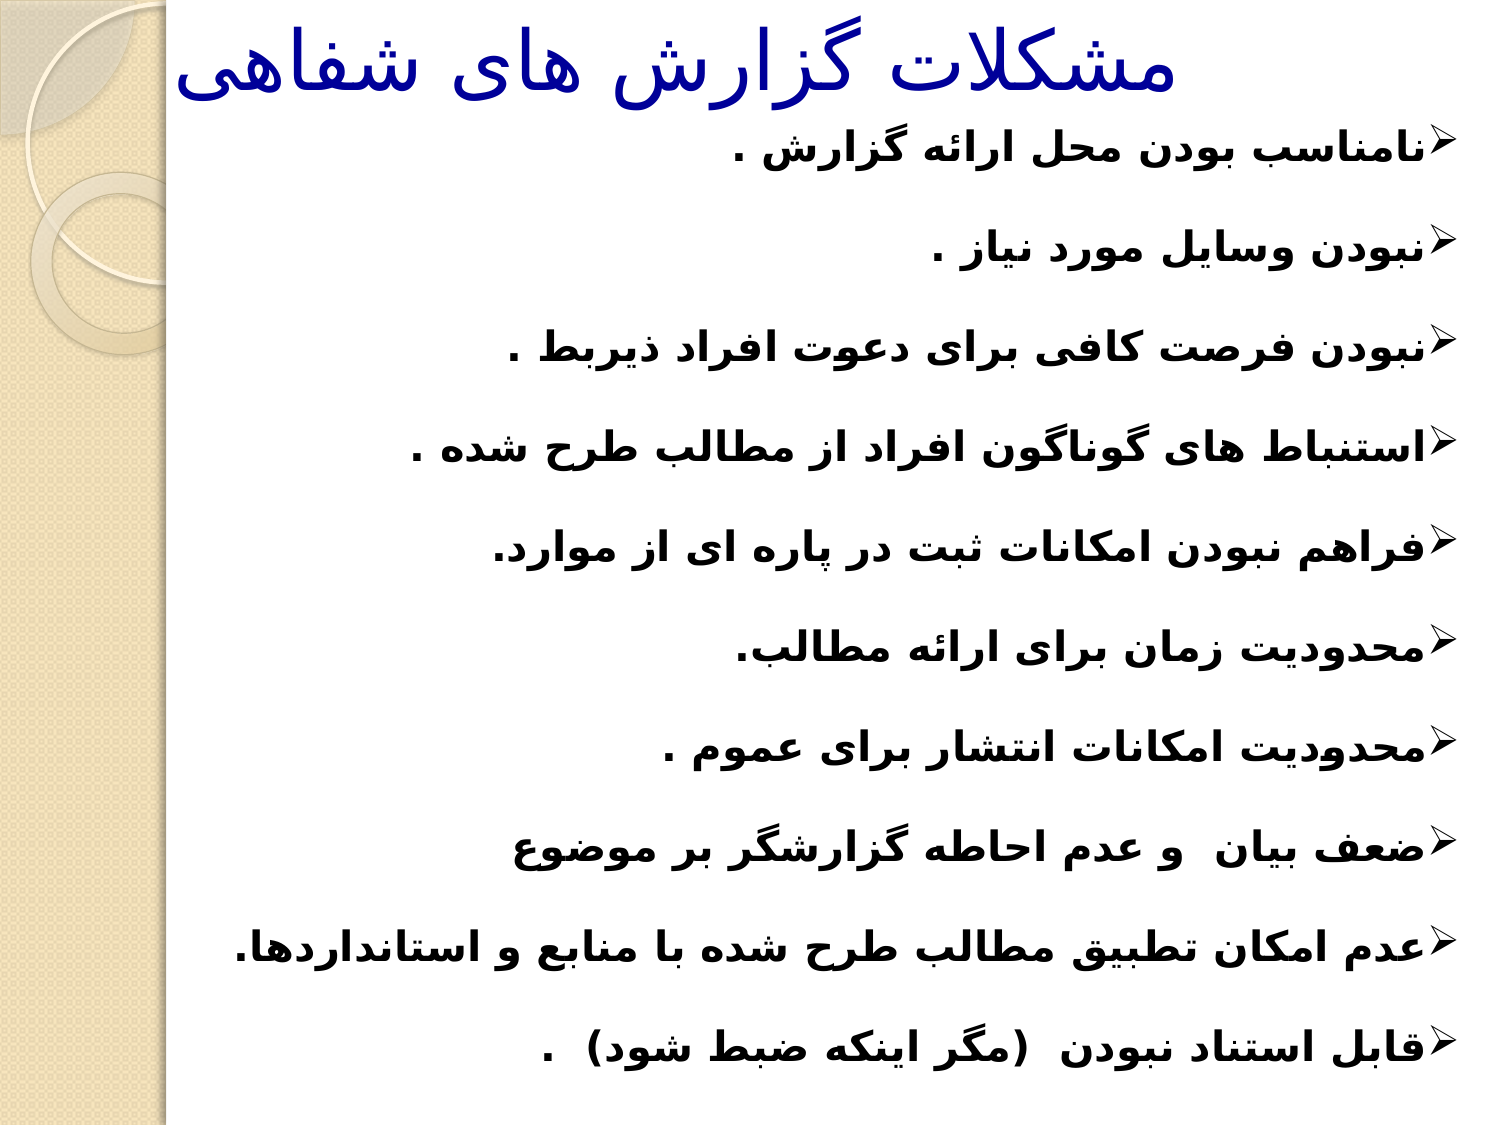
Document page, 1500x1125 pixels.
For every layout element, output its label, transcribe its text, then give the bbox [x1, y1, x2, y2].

text_box نامناسب بودن محل ارائه گزارش . نبودن وسایل مورد نیاز . نبودن فرصت کافی برای دعوت افراد ذیربط . استنباط های گوناگون افراد از مطالب طرح شده . فراهم نبودن امکانات ثبت در پاره ای از موارد. محدودیت زمان برای ارائه مطالب. محدودیت امکانات انتشار برای عموم . ضعف بیان و عدم احاطه گزارشگر بر موضوع عدم امکان تطبیق مطالب طرح شده با منابع و استانداردها. قابل استناد نبودن (مگر اینکه ضبط شود) . [162, 112, 1475, 1078]
text_box مشکلات گزارش های شفاهی [158, 0, 1223, 115]
